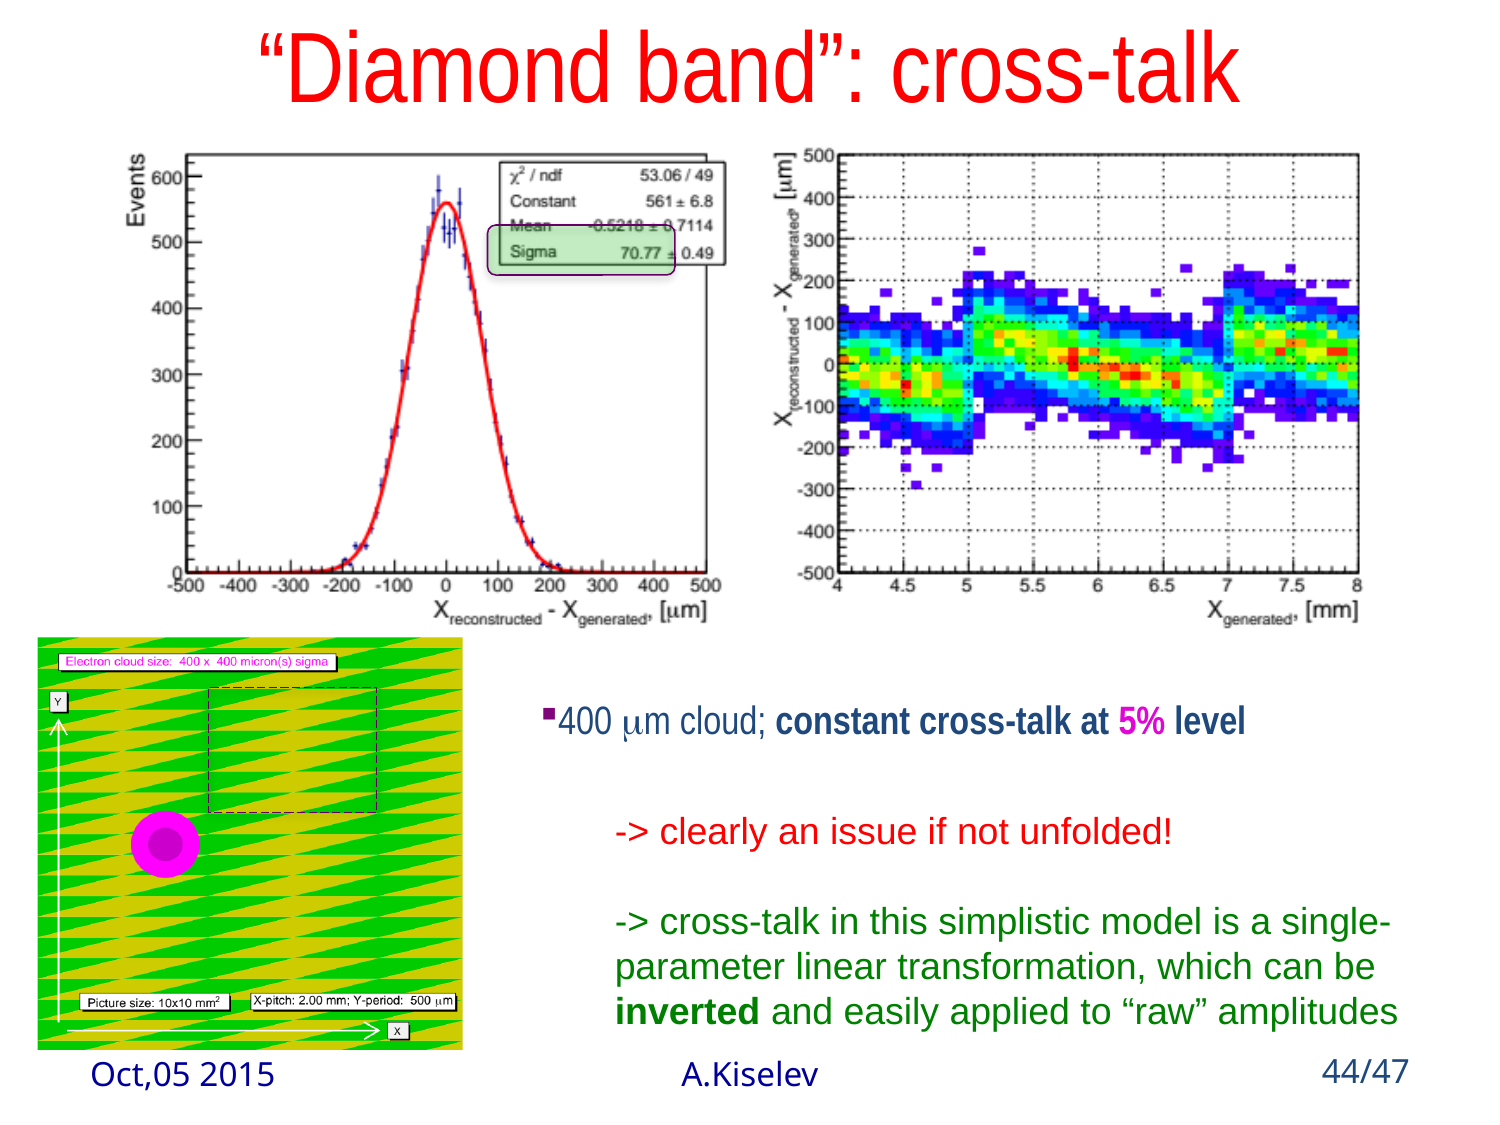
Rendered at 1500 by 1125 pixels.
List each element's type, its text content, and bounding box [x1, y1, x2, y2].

footer A.Kiselev [512, 1042, 988, 1103]
text_box 400 mm cloud; constant cross-talk at 5% level [524, 687, 1500, 775]
title “Diamond band”: cross-talk [0, 0, 1500, 125]
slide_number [75, 1060, 425, 1103]
picture [37, 124, 1400, 1051]
slide_number 44/47 [1074, 1042, 1425, 1103]
text_box -> clearly an issue if not unfolded! -> cross-talk in this simplistic model is a single-parameter linear transformation, which can be inverted and easily applied to “raw” amplitudes [600, 799, 1463, 1040]
